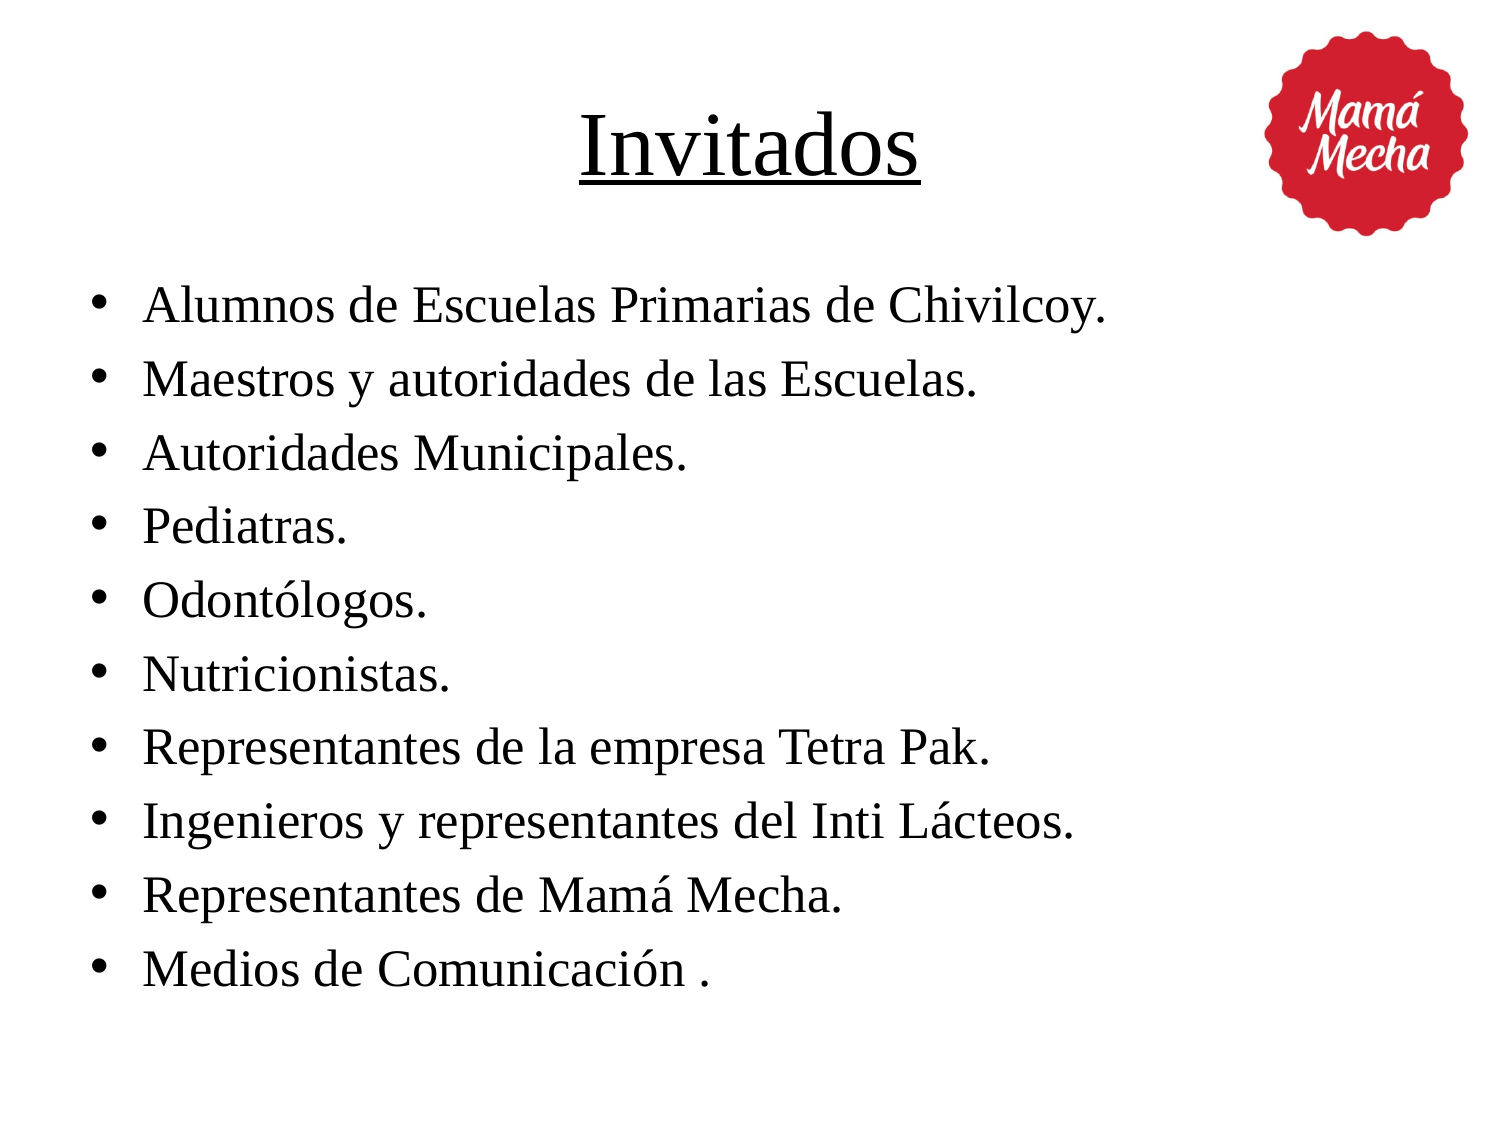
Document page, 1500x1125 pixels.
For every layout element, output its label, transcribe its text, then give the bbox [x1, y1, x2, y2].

list Alumnos de Escuelas Primarias de Chivilcoy. Maestros y autoridades de las Escuelas. Autoridades Municipales. Pediatras. Odontólogos. Nutricionistas. Representantes de la empresa Tetra Pak. Ingenieros y representantes del Inti Lácteos. Representantes de Mamá Mecha. Medios de Comunicación . [75, 262, 1425, 1005]
picture [1232, 0, 1500, 268]
title Invitados [75, 45, 1227, 233]
